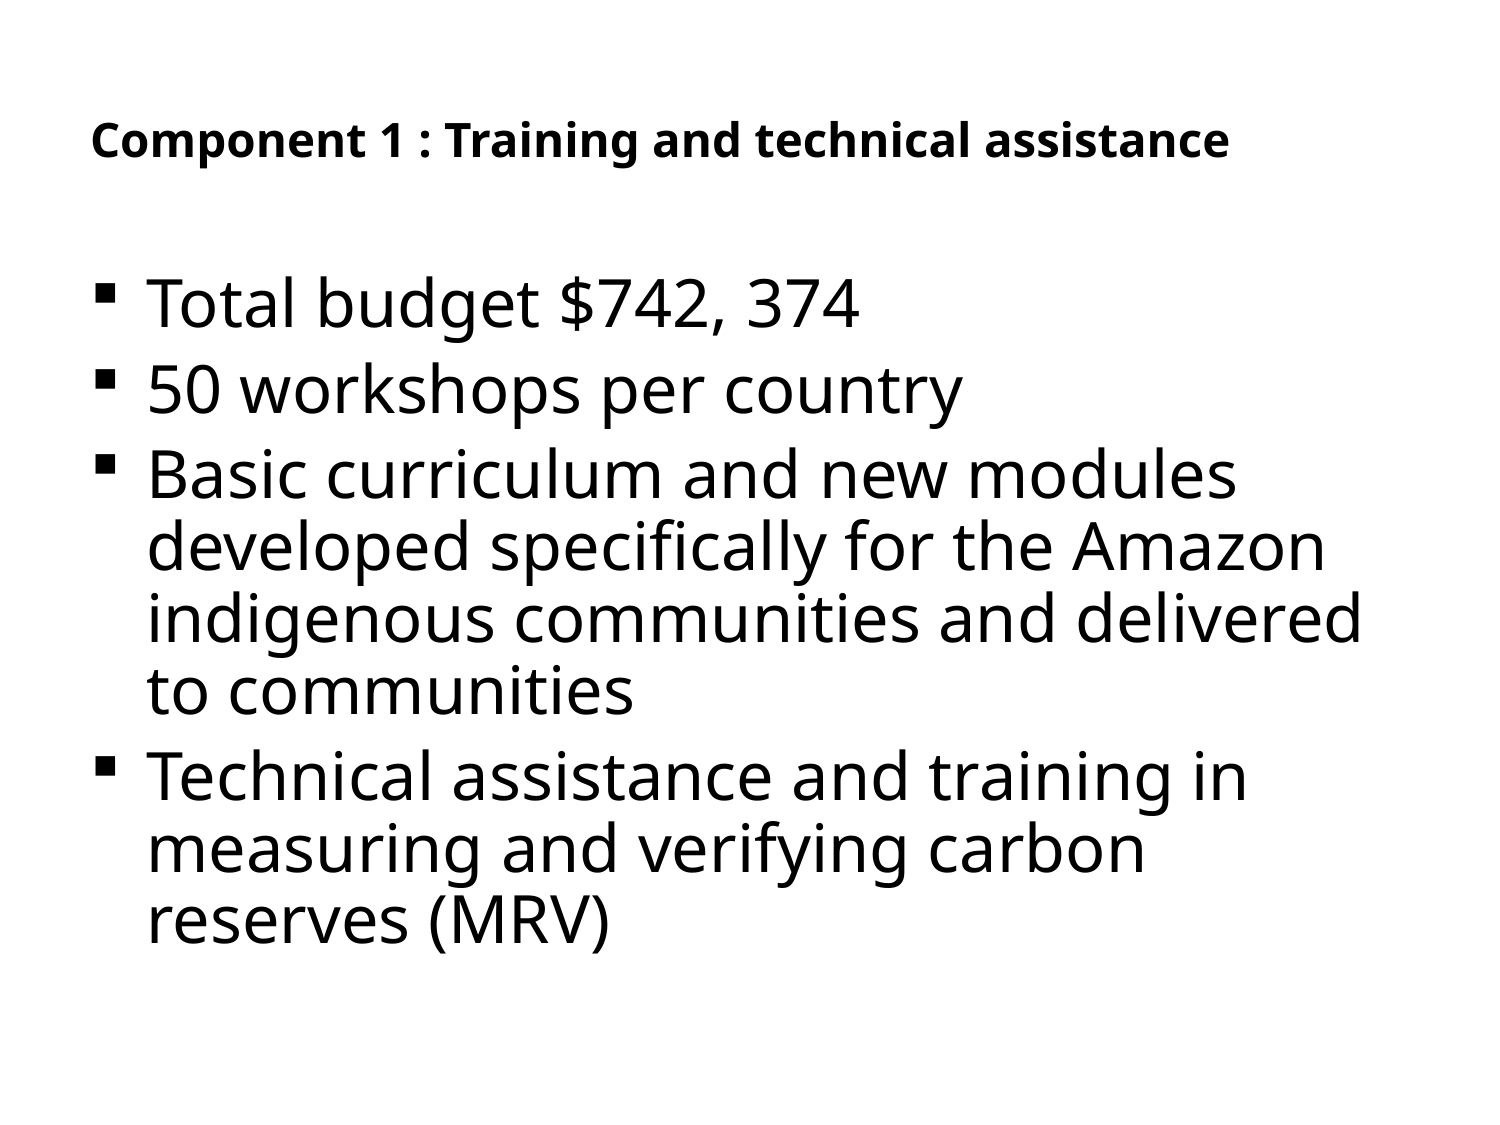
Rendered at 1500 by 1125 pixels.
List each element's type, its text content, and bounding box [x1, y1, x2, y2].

title Component 1 : Training and technical assistance [74, 44, 1426, 233]
list Total budget $742, 374 50 workshops per country Basic curriculum and new modules developed specifically for the Amazon indigenous communities and delivered to communities Technical assistance and training in measuring and verifying carbon reserves (MRV) [74, 262, 1426, 1006]
